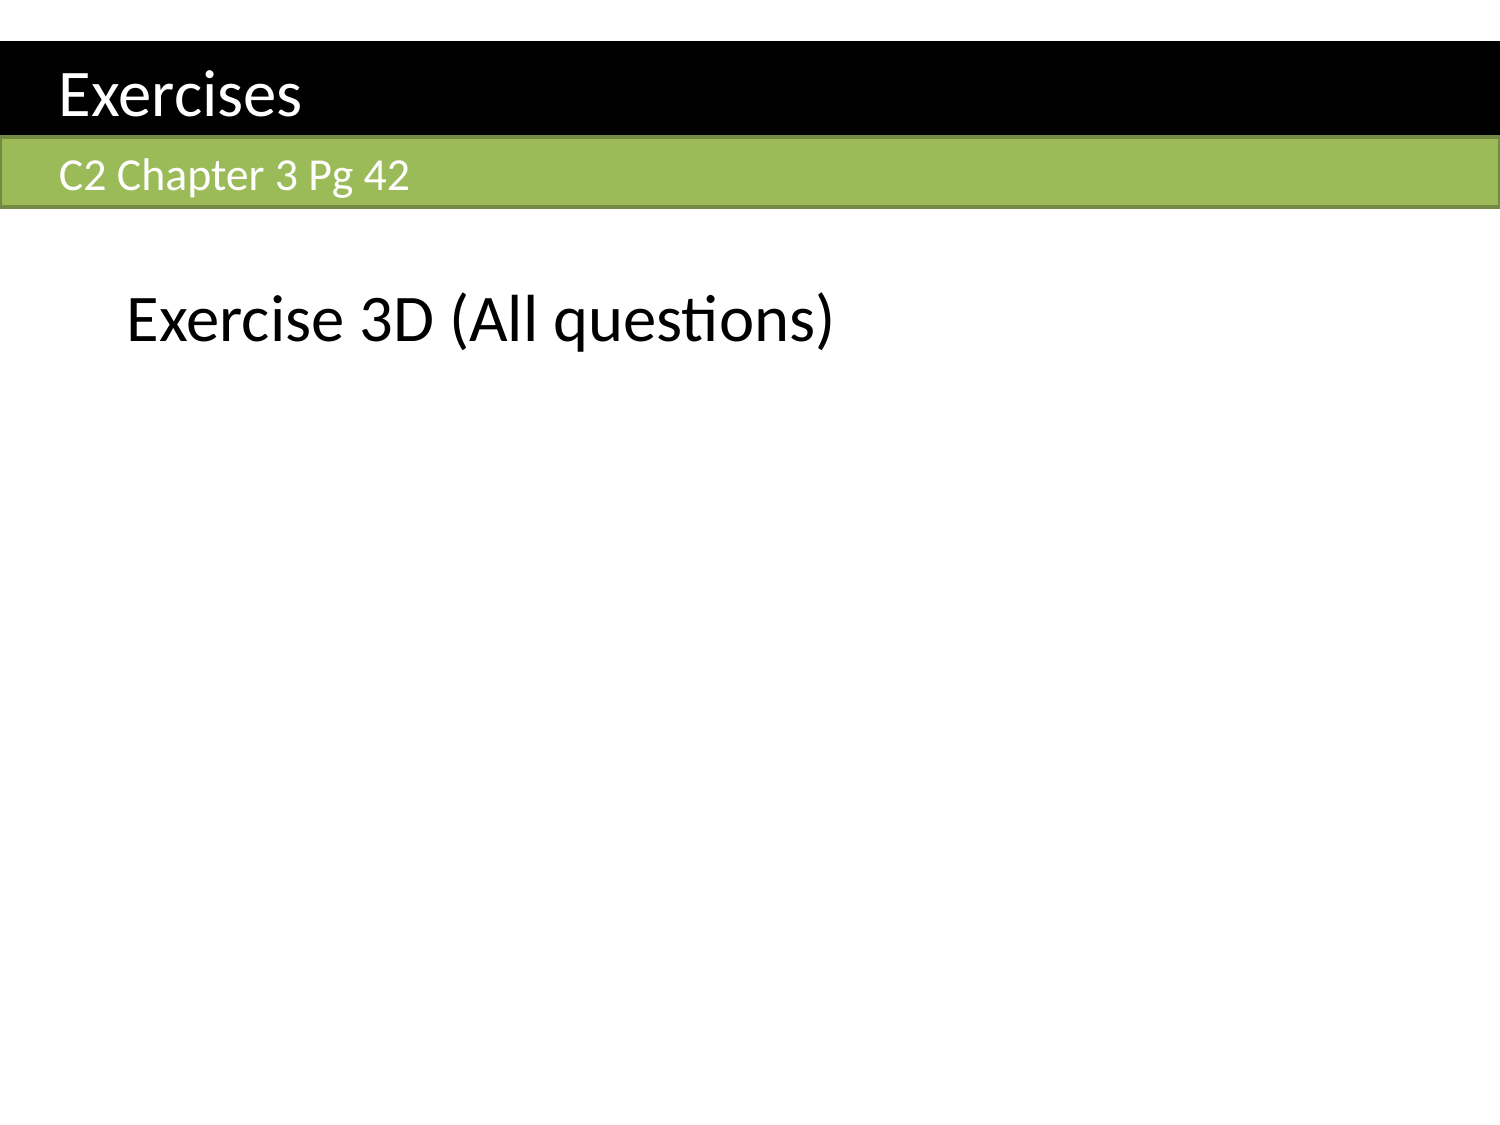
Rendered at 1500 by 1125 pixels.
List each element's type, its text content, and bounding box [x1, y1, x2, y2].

text_box C2 Chapter 3 Pg 42 [0, 135, 1500, 209]
text_box Exercises [0, 41, 1500, 135]
text_box Exercise 3D (All questions) [112, 267, 1105, 362]
